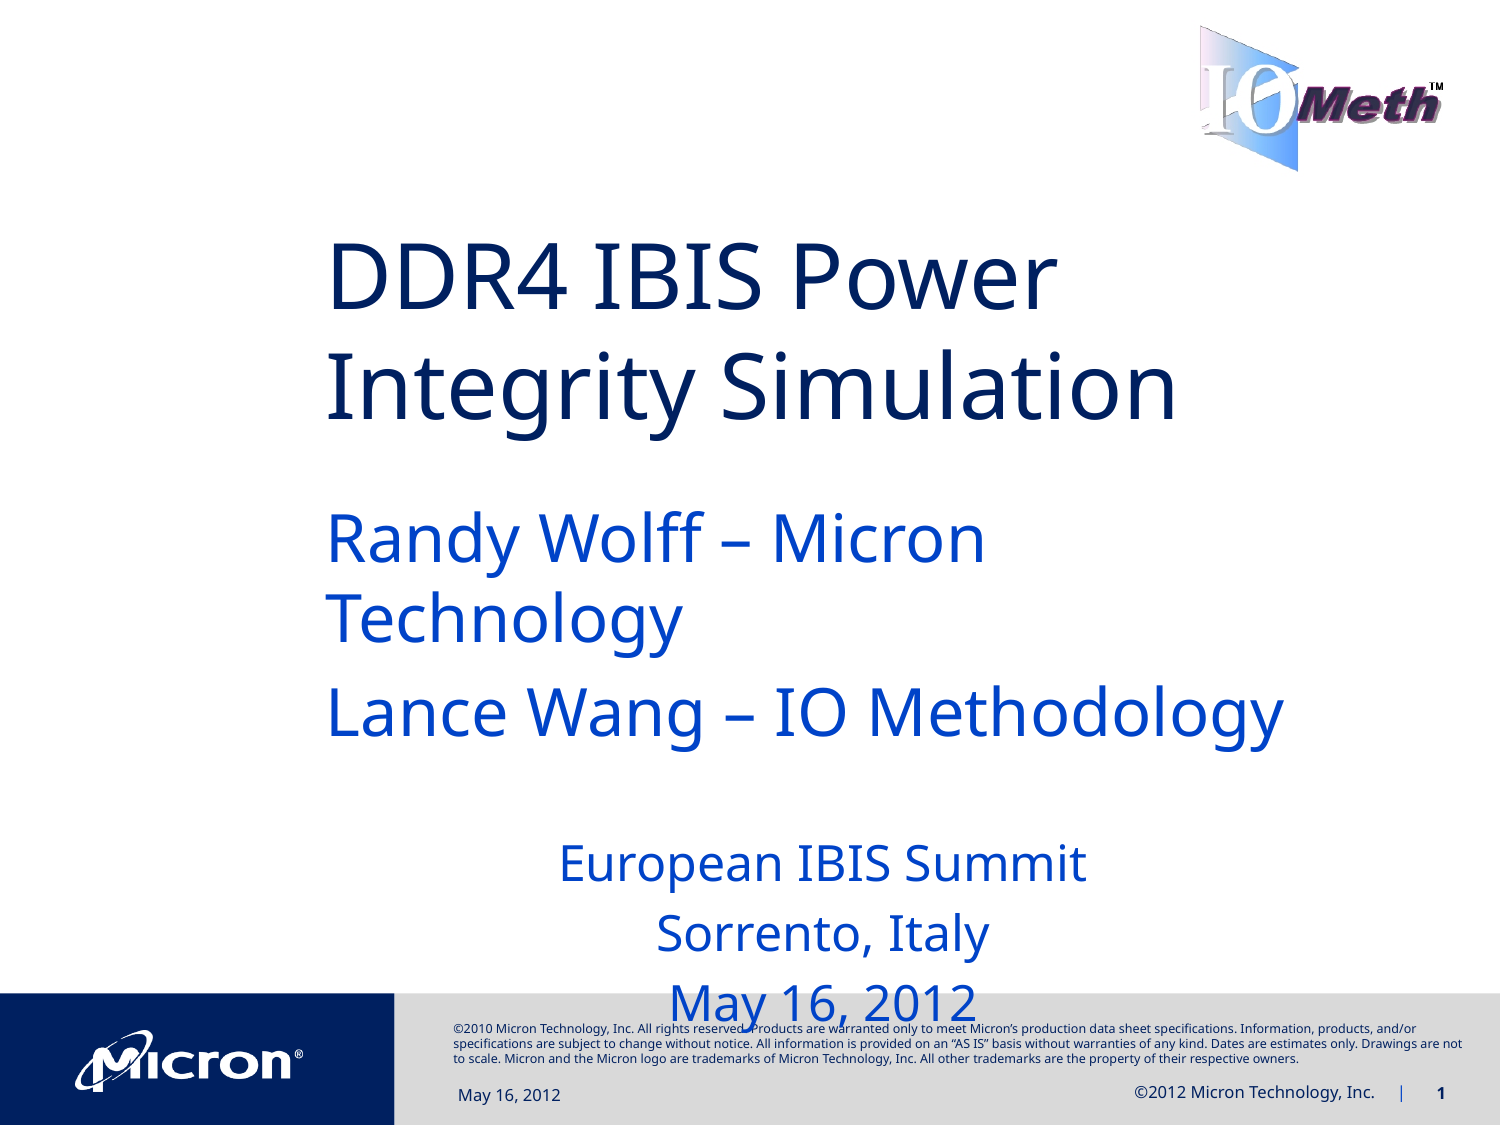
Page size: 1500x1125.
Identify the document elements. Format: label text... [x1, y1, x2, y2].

picture [1191, 17, 1456, 177]
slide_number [442, 1065, 750, 1125]
subtitle Randy Wolff – Micron Technology Lance Wang – IO Methodology European IBIS Summit Sorrento, Italy May 16, 2012 [310, 488, 1336, 991]
title DDR4 IBIS Power Integrity Simulation [310, 231, 1399, 446]
picture [75, 1030, 303, 1092]
